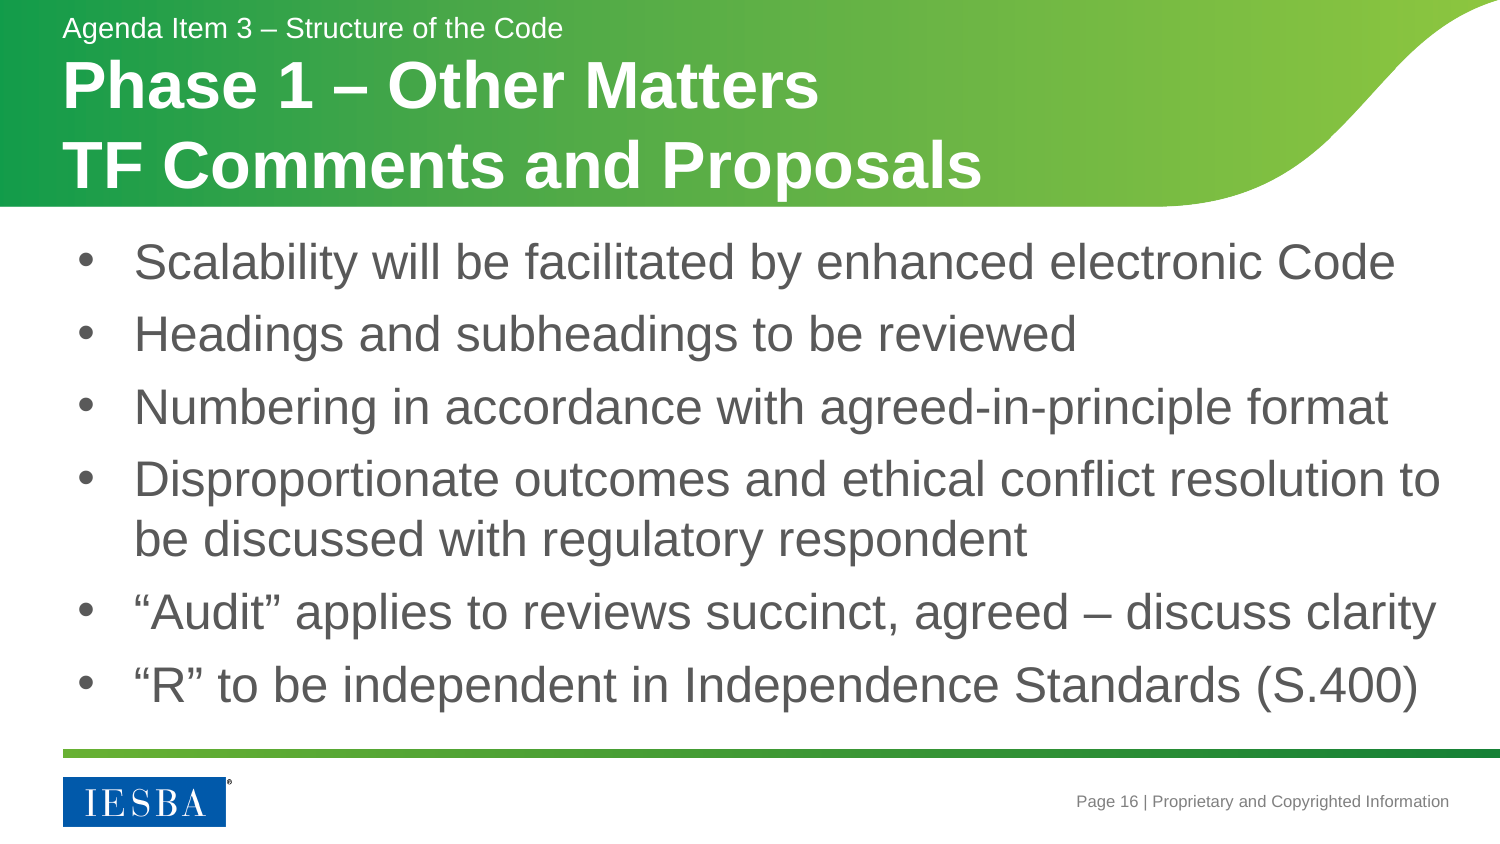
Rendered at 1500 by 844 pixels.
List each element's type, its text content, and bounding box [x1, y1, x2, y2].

subtitle Agenda Item 3 – Structure of the Code [62, 9, 825, 47]
title Phase 1 – Other Matters TF Comments and Proposals [62, 59, 1338, 185]
picture [63, 777, 232, 827]
picture [0, 0, 1500, 207]
list Scalability will be facilitated by enhanced electronic Code Headings and subheadings to be reviewed Numbering in accordance with agreed-in-principle format Disproportionate outcomes and ethical conflict resolution to be discussed with regulatory respondent “Audit” applies to reviews succinct, agreed – discuss clarity “R” to be independent in Independence Standards (S.400) [62, 221, 1475, 724]
